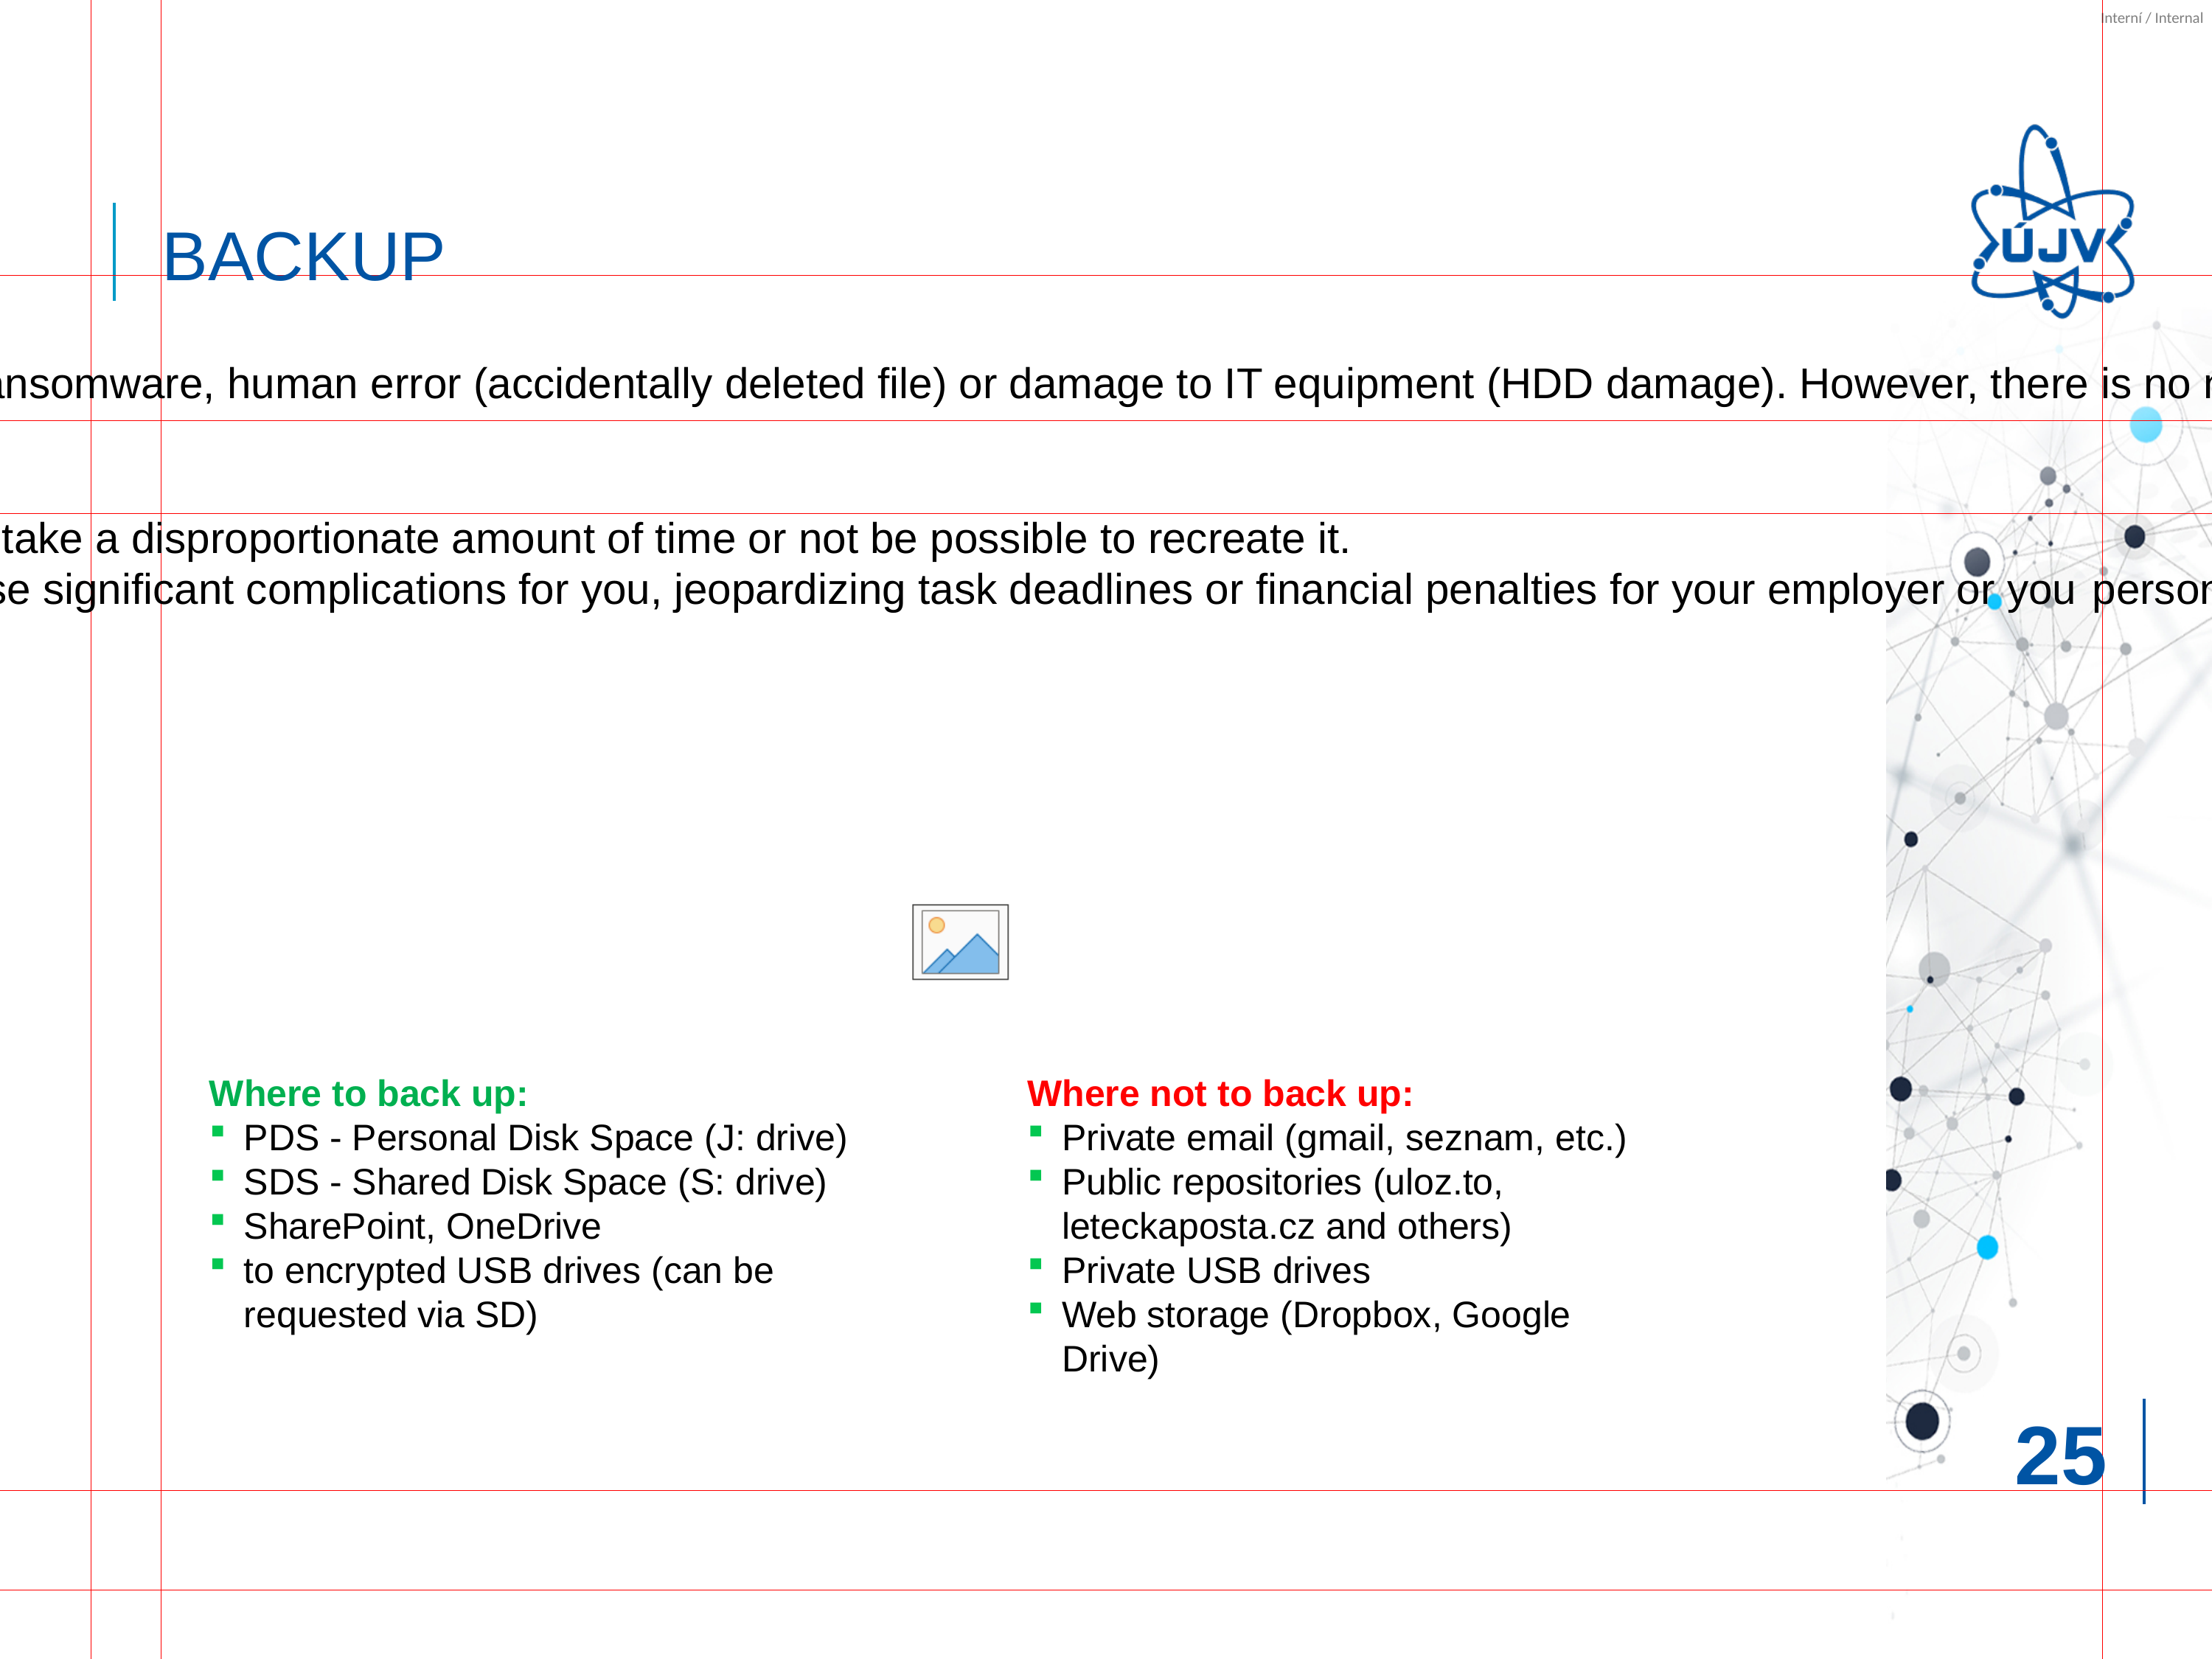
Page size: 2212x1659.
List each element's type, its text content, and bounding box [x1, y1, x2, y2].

picture [2103, 421, 2212, 513]
picture [2103, 584, 2110, 602]
title Backup [161, 124, 1759, 349]
picture [2098, 584, 2102, 601]
picture [2103, 514, 2212, 1490]
picture [1886, 84, 2212, 420]
picture [1886, 421, 2102, 513]
picture [1886, 585, 1893, 610]
picture [1886, 1491, 2102, 1590]
picture [1886, 514, 2102, 1490]
picture [1886, 1590, 2102, 1659]
picture [161, 349, 1759, 1535]
picture [2103, 1491, 2212, 1590]
slide_number 25 [1937, 1399, 2107, 1505]
picture [2103, 1590, 2212, 1659]
